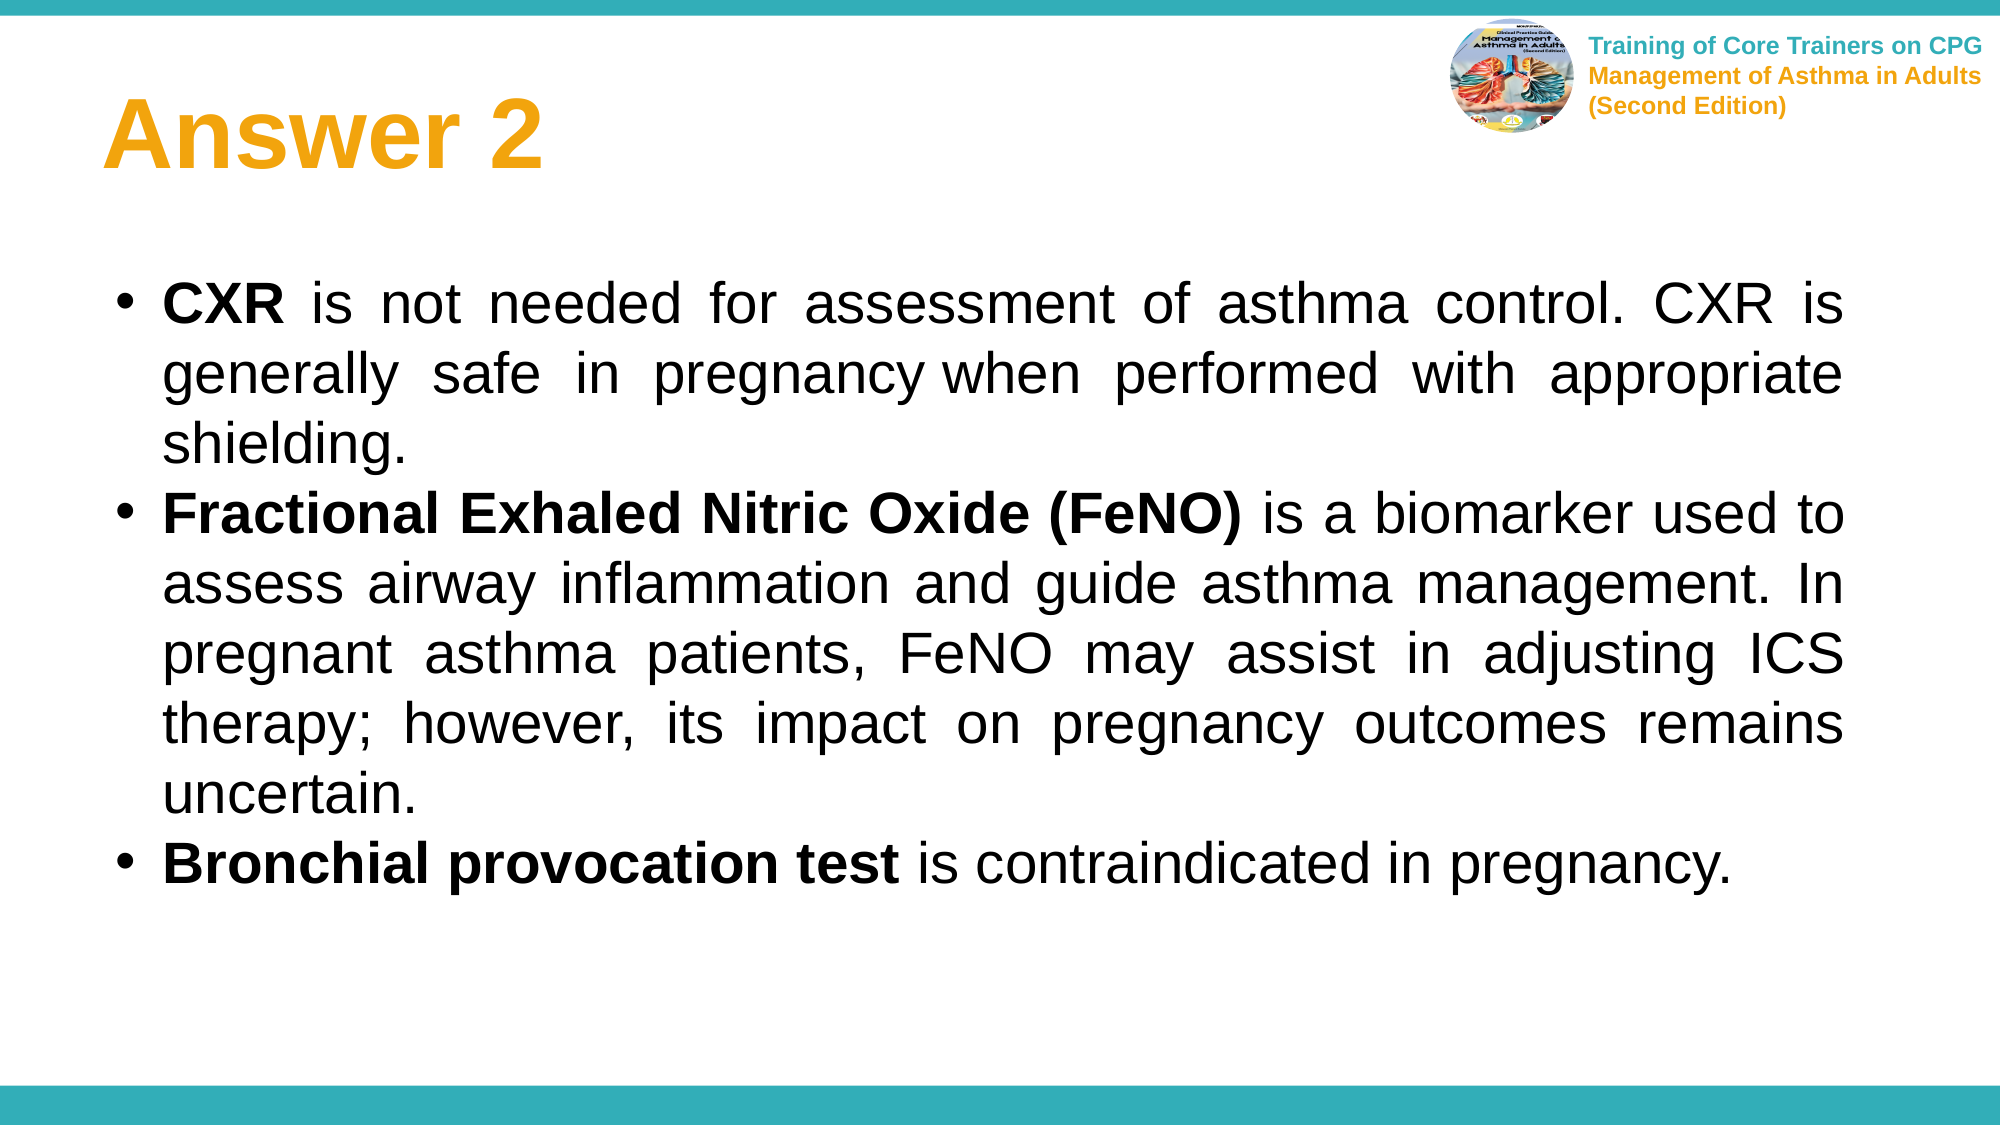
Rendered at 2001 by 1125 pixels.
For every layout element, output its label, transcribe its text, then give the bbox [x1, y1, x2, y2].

list Answer 2 [3, 65, 2000, 192]
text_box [1449, 18, 2000, 133]
text_box CXR is not needed for assessment of asthma control. CXR is generally safe in pregnancy when performed with appropriate shielding. Fractional Exhaled Nitric Oxide (FeNO) is a biomarker used to assess airway inflammation and guide asthma management. In pregnant asthma patients, FeNO may assist in adjusting ICS therapy; however, its impact on pregnancy outcomes remains uncertain. Bronchial provocation test is contraindicated in pregnancy. [100, 258, 1862, 948]
